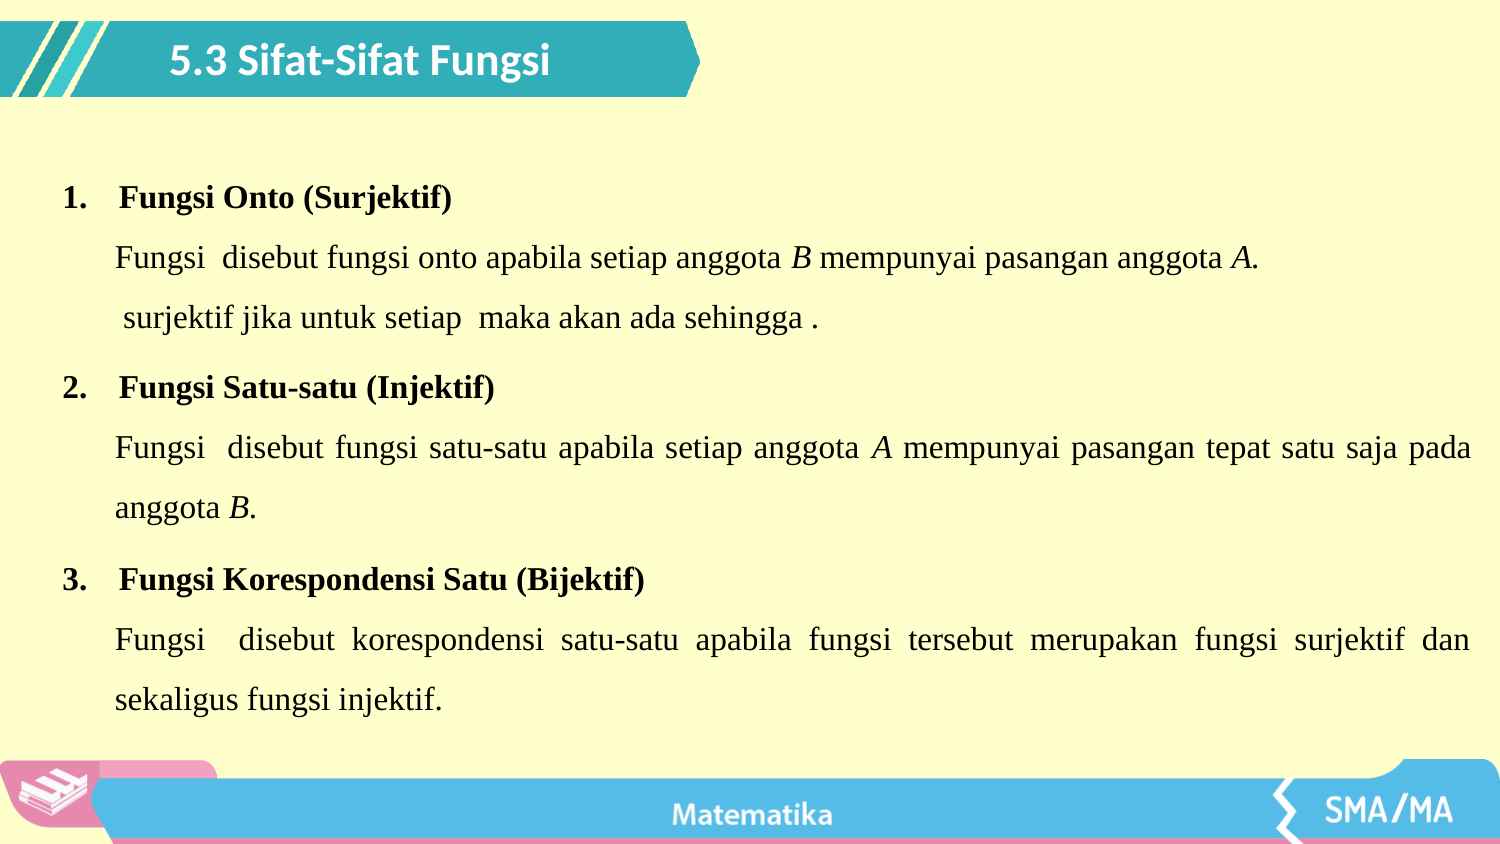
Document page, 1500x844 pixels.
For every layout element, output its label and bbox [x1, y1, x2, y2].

picture [0, 759, 1500, 844]
text_box [0, 21, 701, 149]
